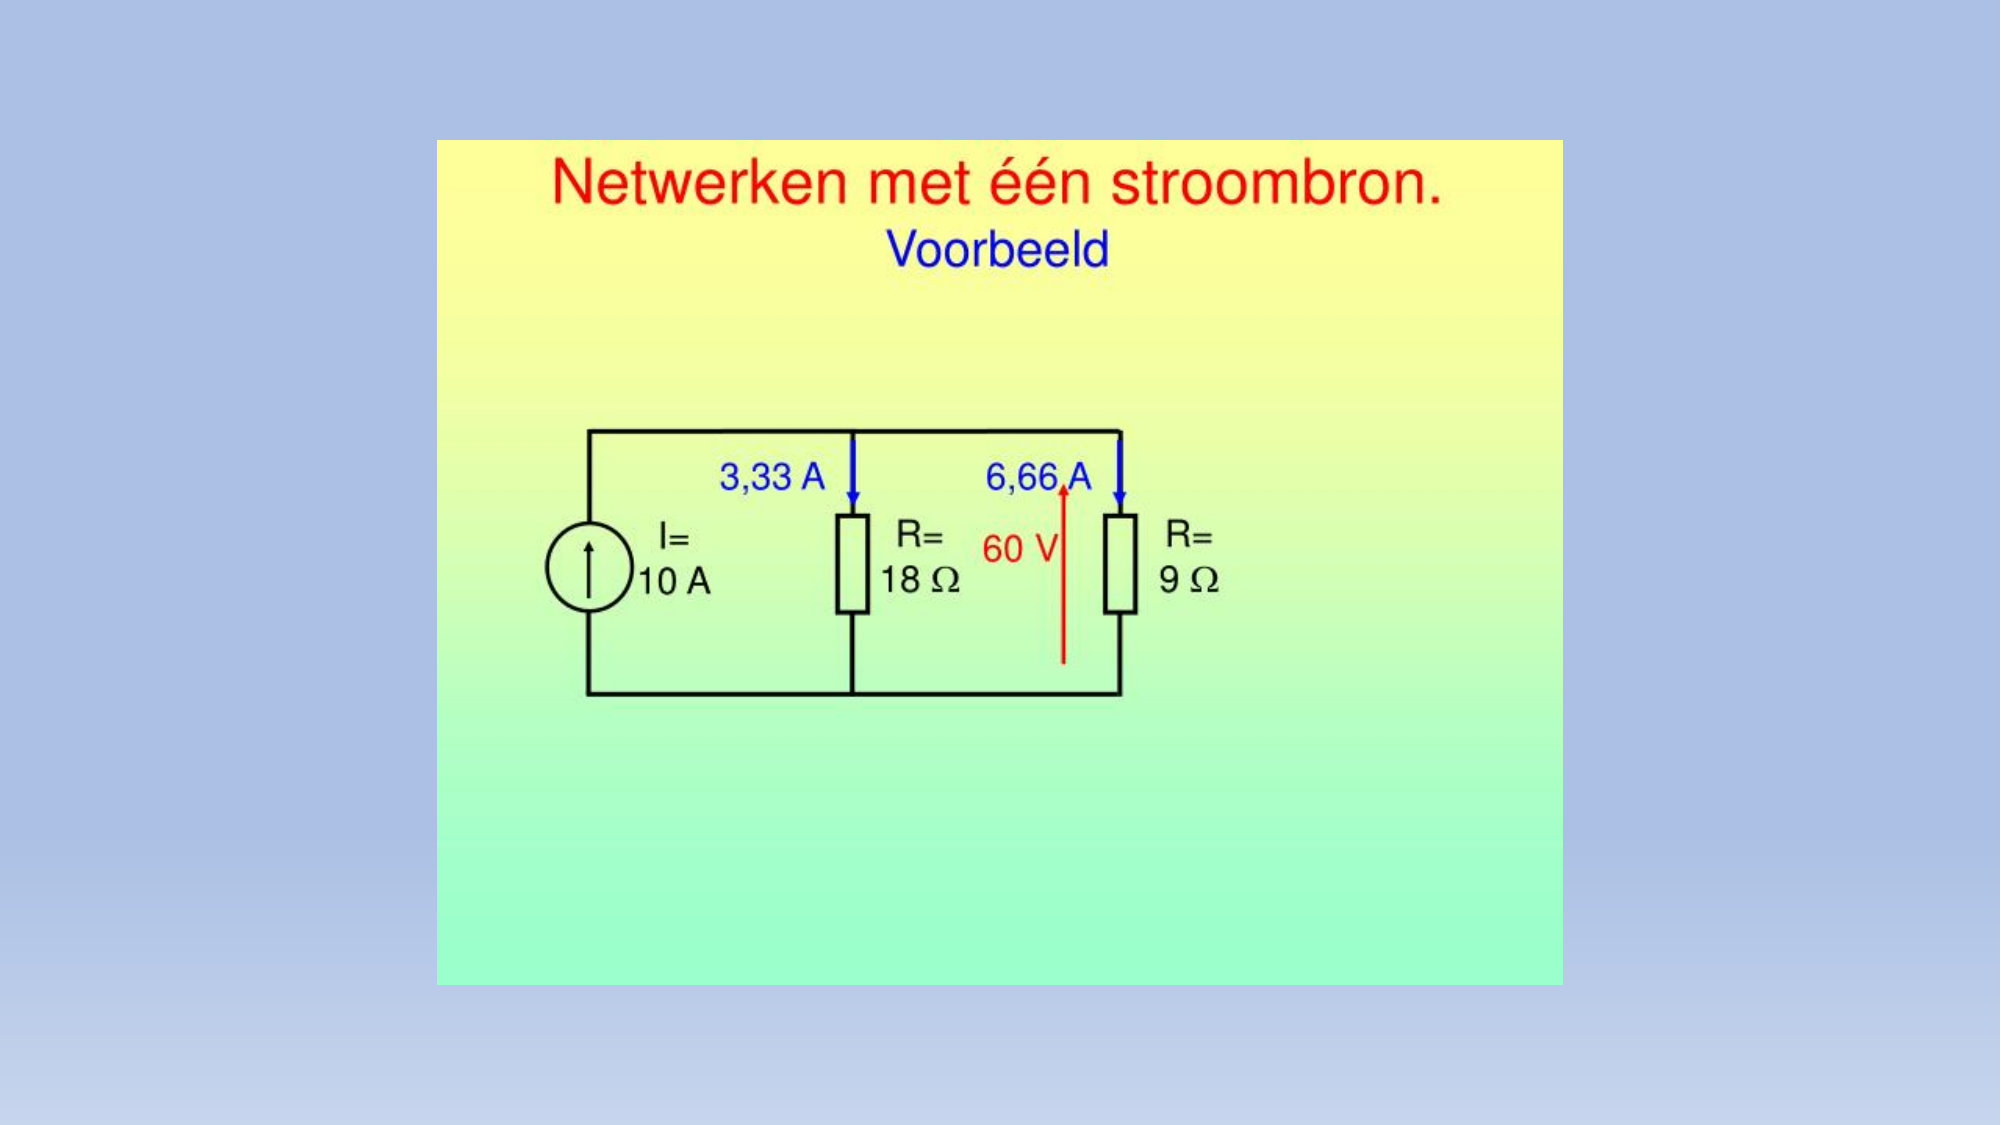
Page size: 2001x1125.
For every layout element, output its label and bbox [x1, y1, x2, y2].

picture [437, 140, 1563, 985]
